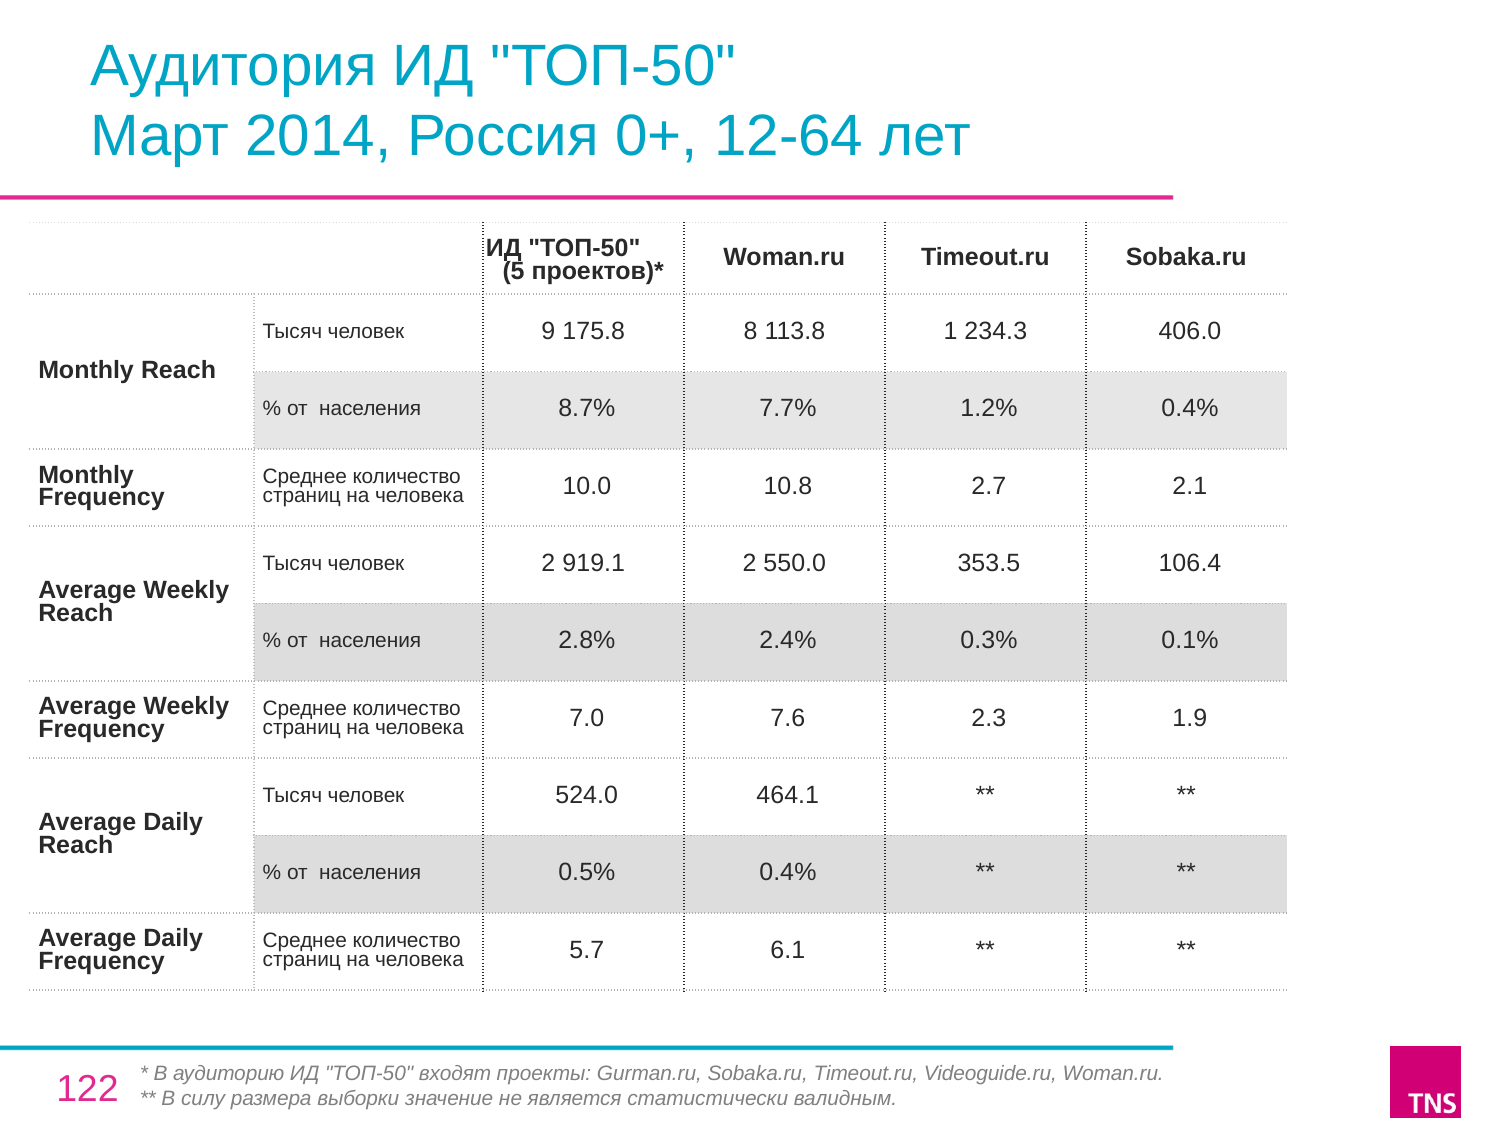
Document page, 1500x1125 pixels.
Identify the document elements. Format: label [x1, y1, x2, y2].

table_cell [29, 294, 1287, 990]
picture [0, 0, 1500, 1125]
table_header [29, 223, 1287, 294]
slide_number [40, 1055, 392, 1125]
text_box [124, 1052, 1463, 1117]
title [74, 8, 1476, 187]
